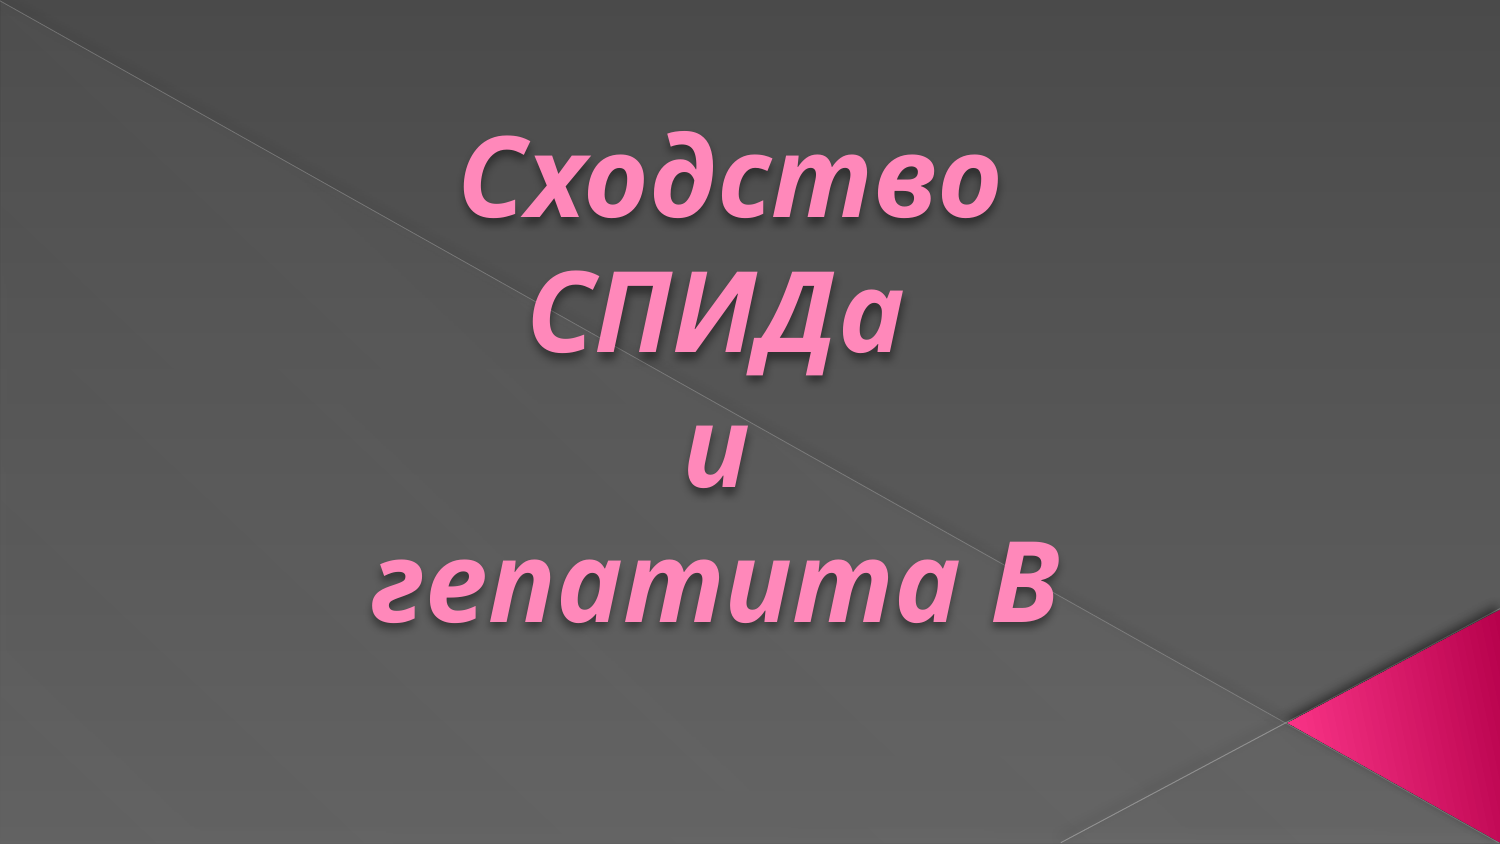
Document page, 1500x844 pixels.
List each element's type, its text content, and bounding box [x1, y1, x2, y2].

title Сходство СПИДа и гепатита В [0, 634, 1500, 787]
